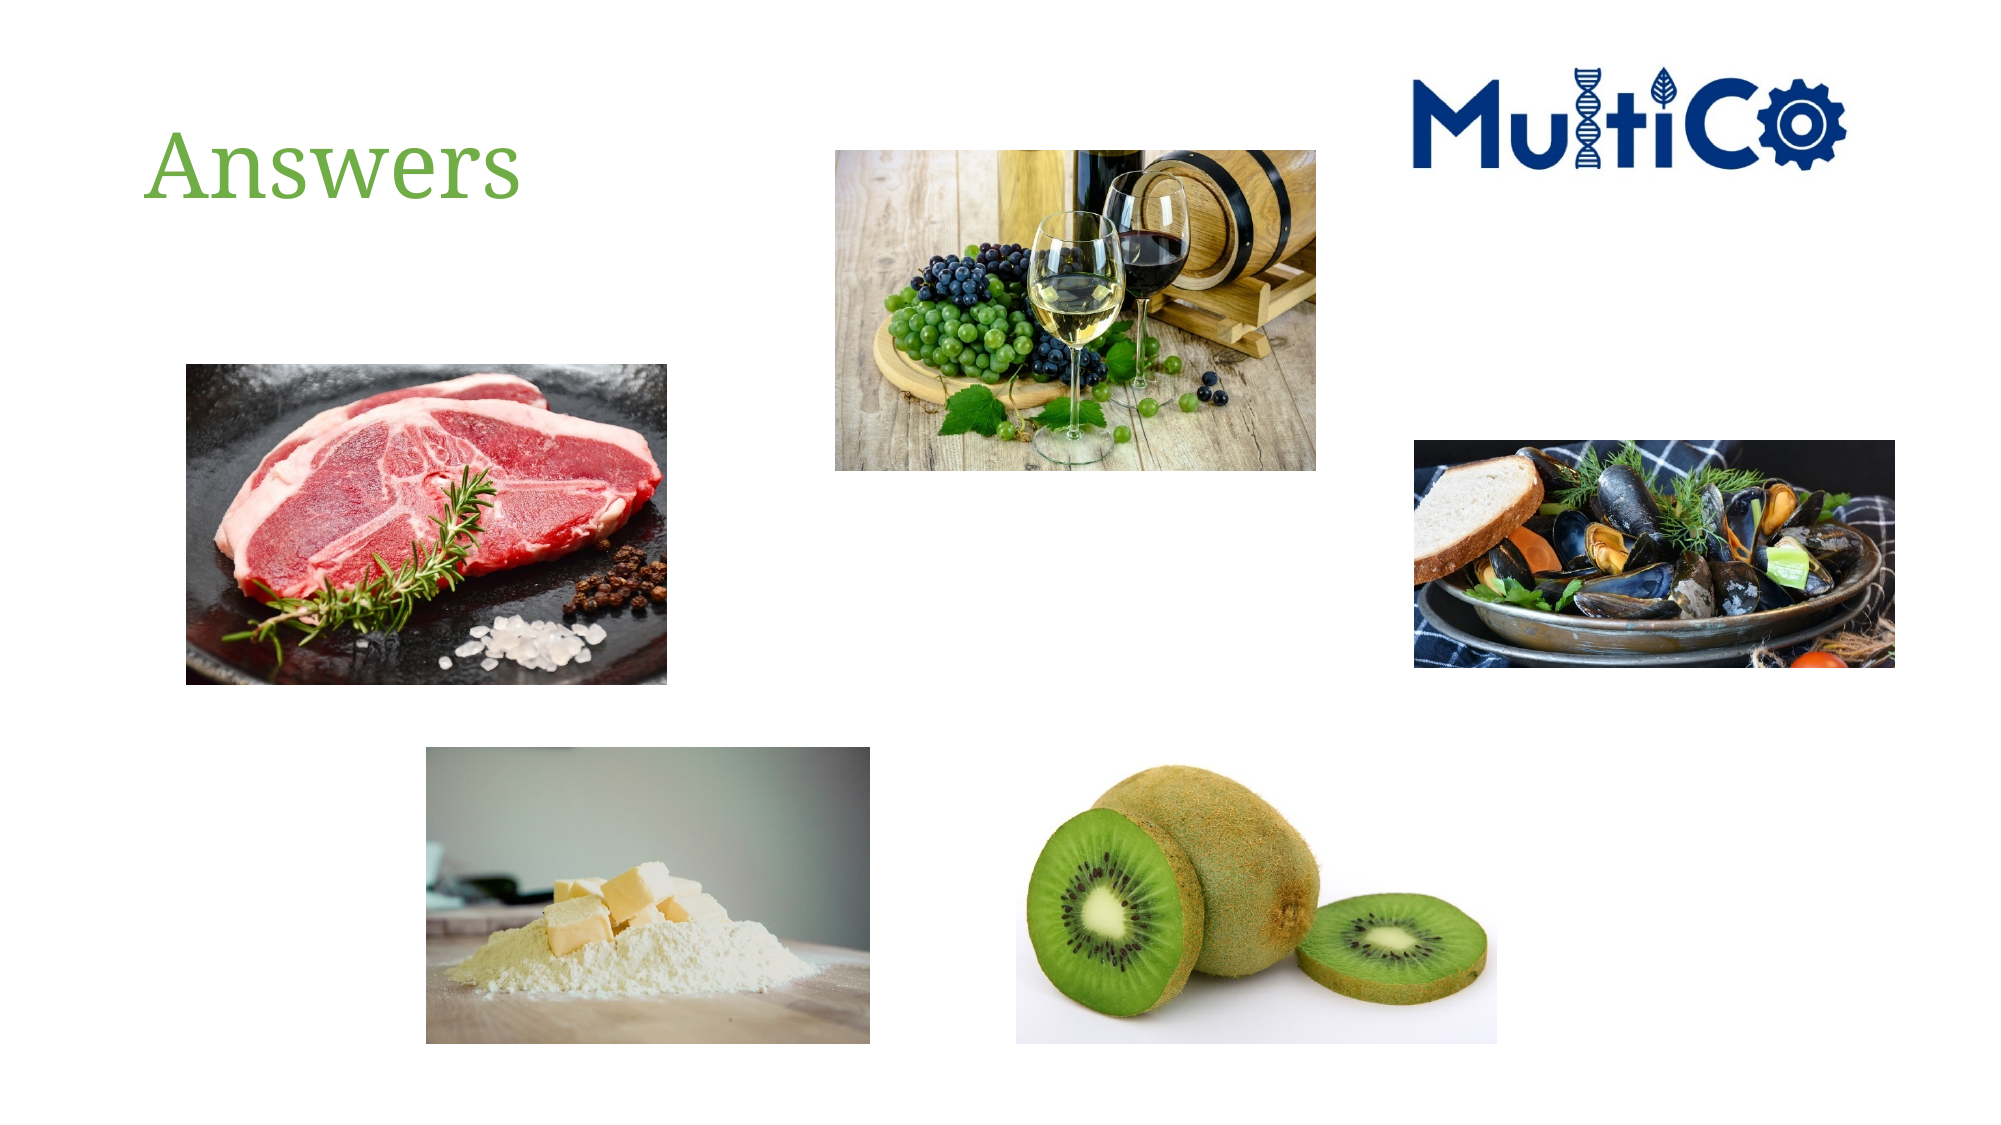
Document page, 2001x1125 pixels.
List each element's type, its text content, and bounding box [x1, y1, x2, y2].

picture [1413, 440, 1895, 668]
picture [835, 150, 1316, 471]
picture [425, 747, 871, 1044]
picture [1015, 739, 1497, 1044]
title Answers [136, 59, 1863, 278]
picture [1396, 45, 1863, 192]
picture [185, 364, 667, 686]
